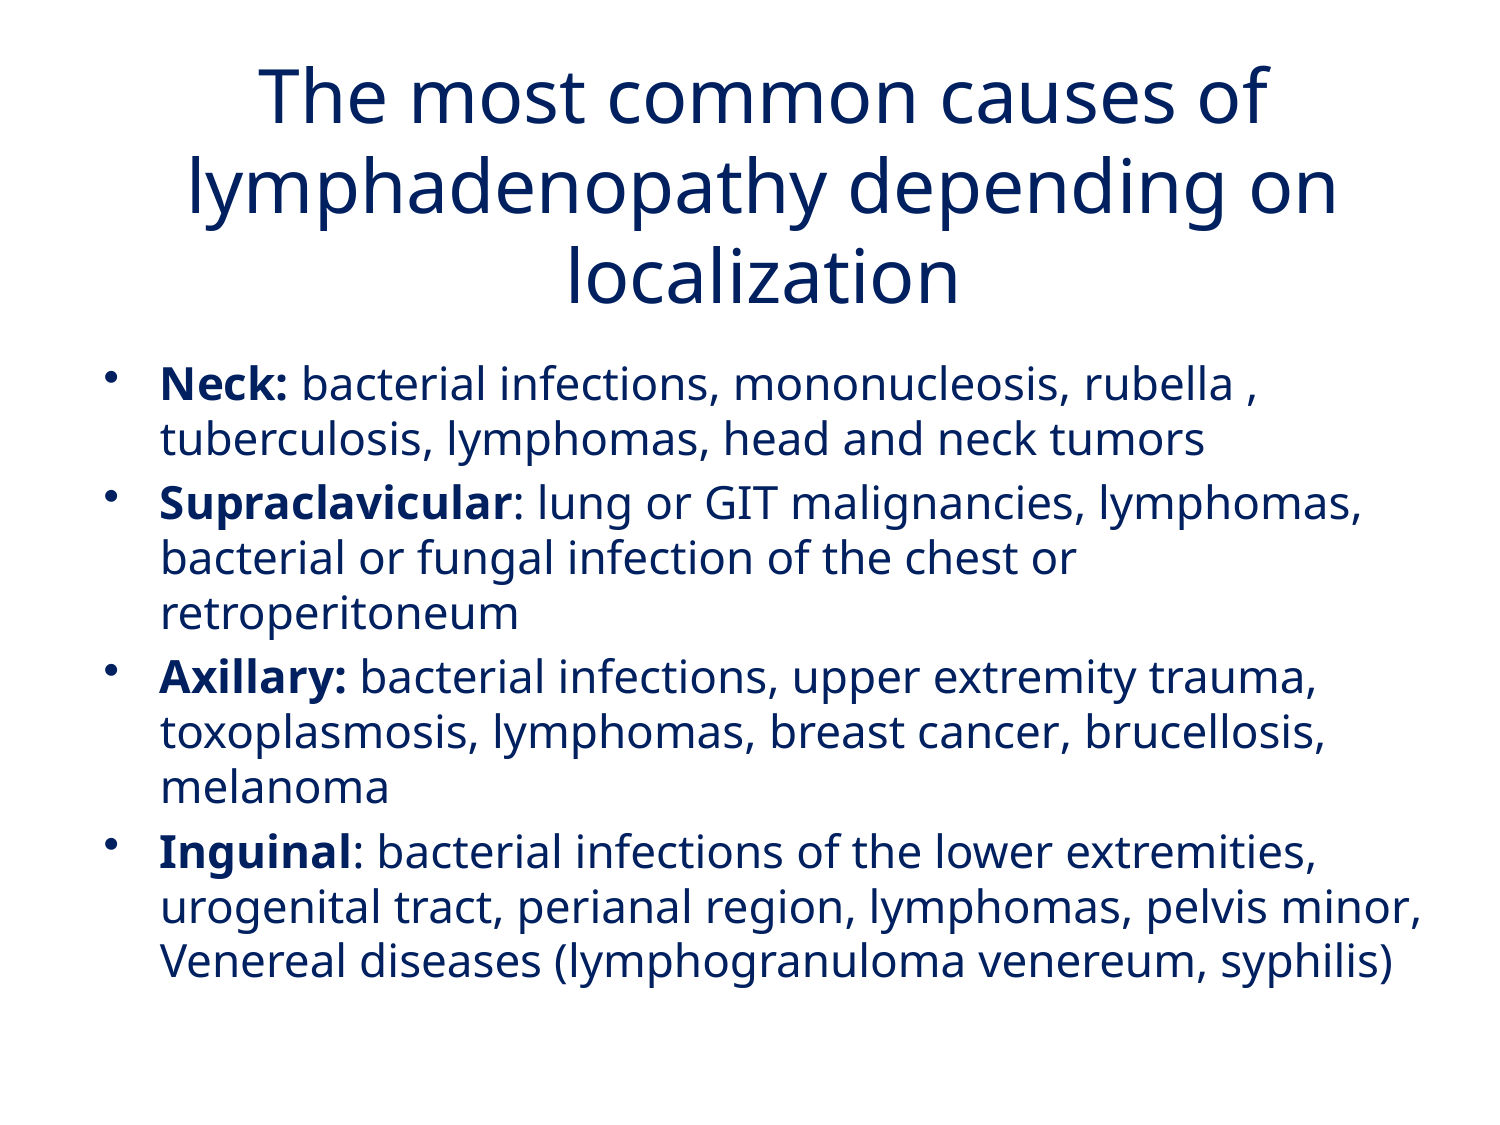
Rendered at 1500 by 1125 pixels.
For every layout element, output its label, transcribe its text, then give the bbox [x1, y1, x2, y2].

title The most common causes of lymphadenopathy depending on localization [52, 89, 1475, 278]
list Neck: bacterial infections, mononucleosis, rubella , tuberculosis, lymphomas, head and neck tumors Supraclavicular: lung or GIT malignancies, lymphomas, bacterial or fungal infection of the chest or retroperitoneum Axillary: bacterial infections, upper extremity trauma, toxoplasmosis, lymphomas, breast cancer, brucellosis, melanoma Inguinal: bacterial infections of the lower extremities, urogenital tract, perianal region, lymphomas, pelvis minor, Venereal diseases (lymphogranuloma venereum, syphilis) [88, 347, 1439, 1091]
